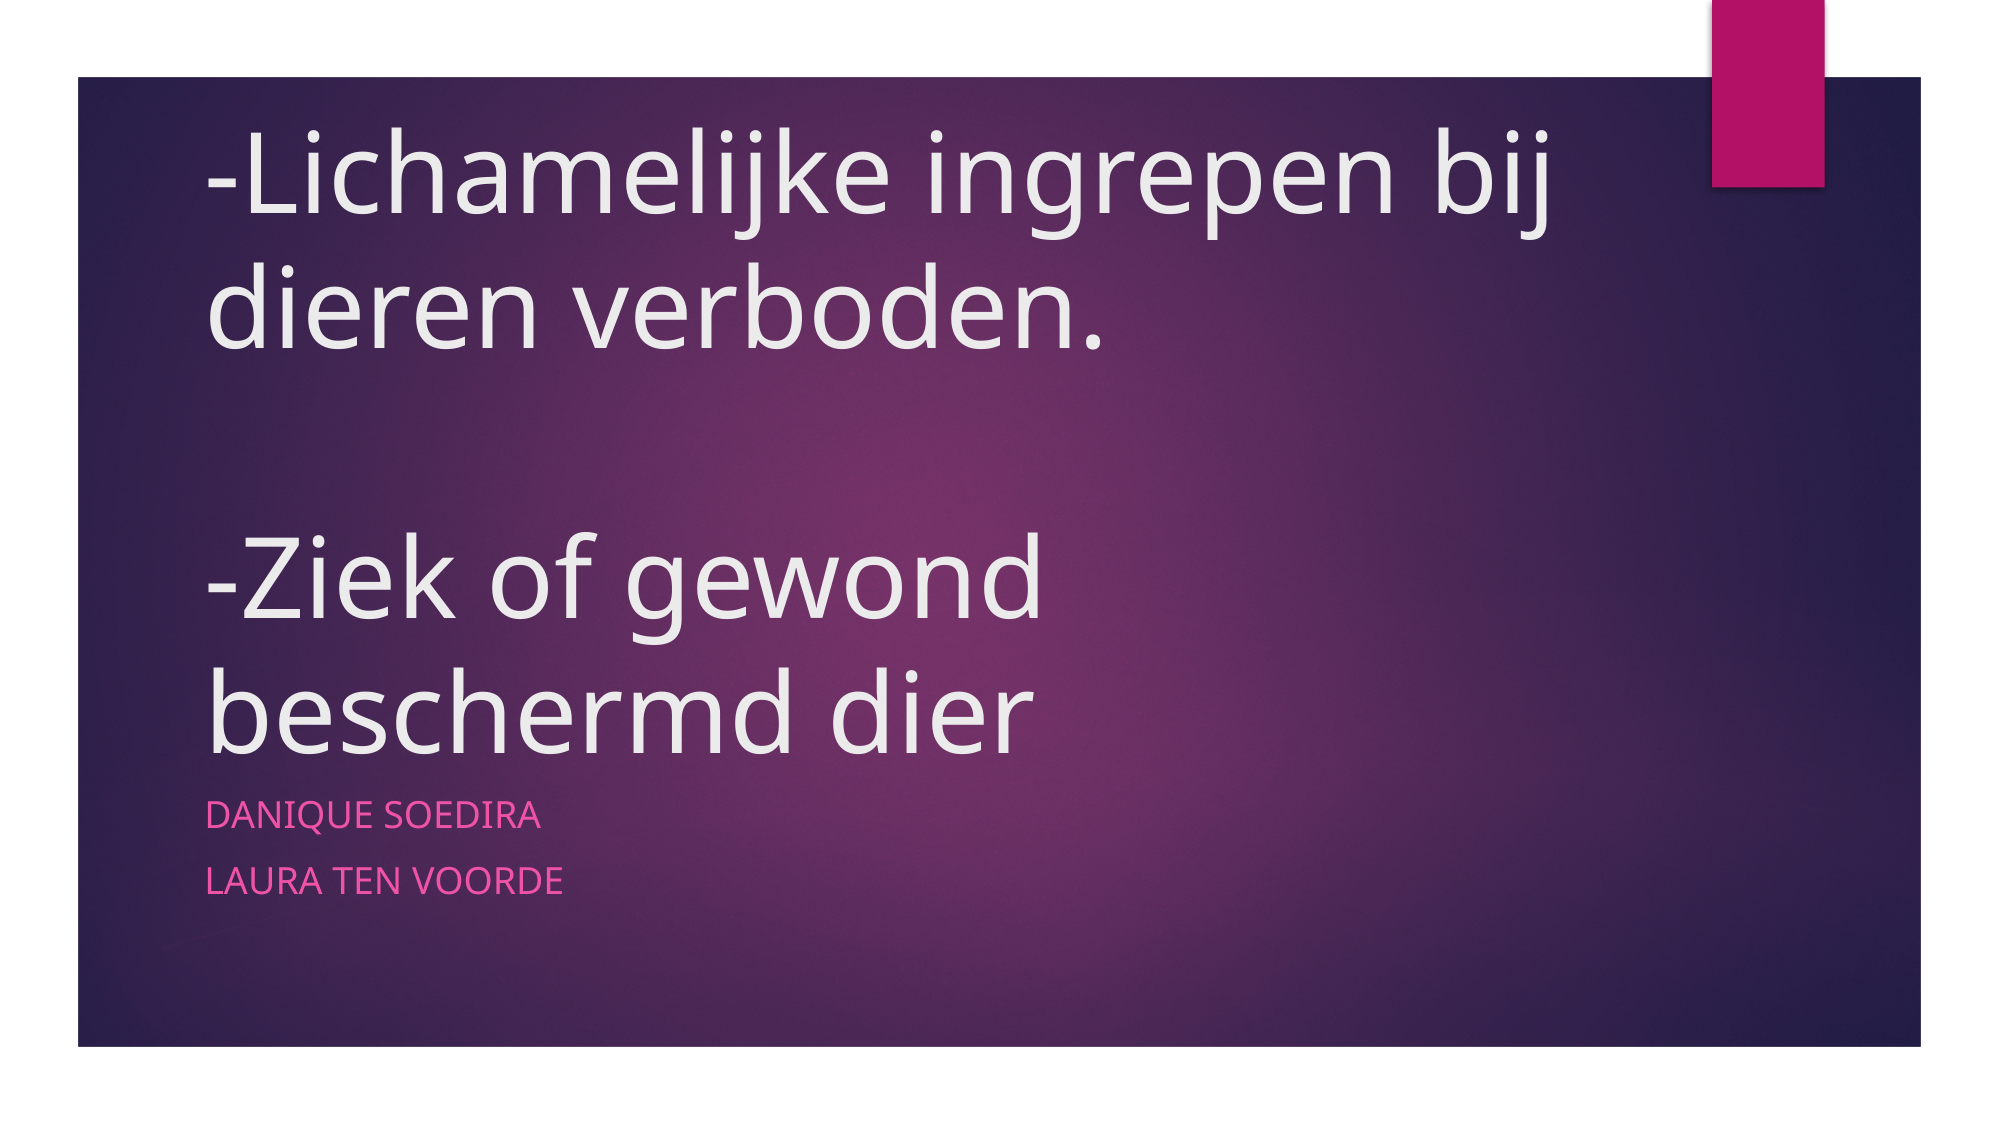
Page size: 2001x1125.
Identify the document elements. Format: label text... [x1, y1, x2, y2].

subtitle Danique Soedira Laura ten Voorde [189, 783, 1638, 925]
title -Lichamelijke ingrepen bij dieren verboden. -Ziek of gewond beschermd dier [189, 344, 1638, 783]
